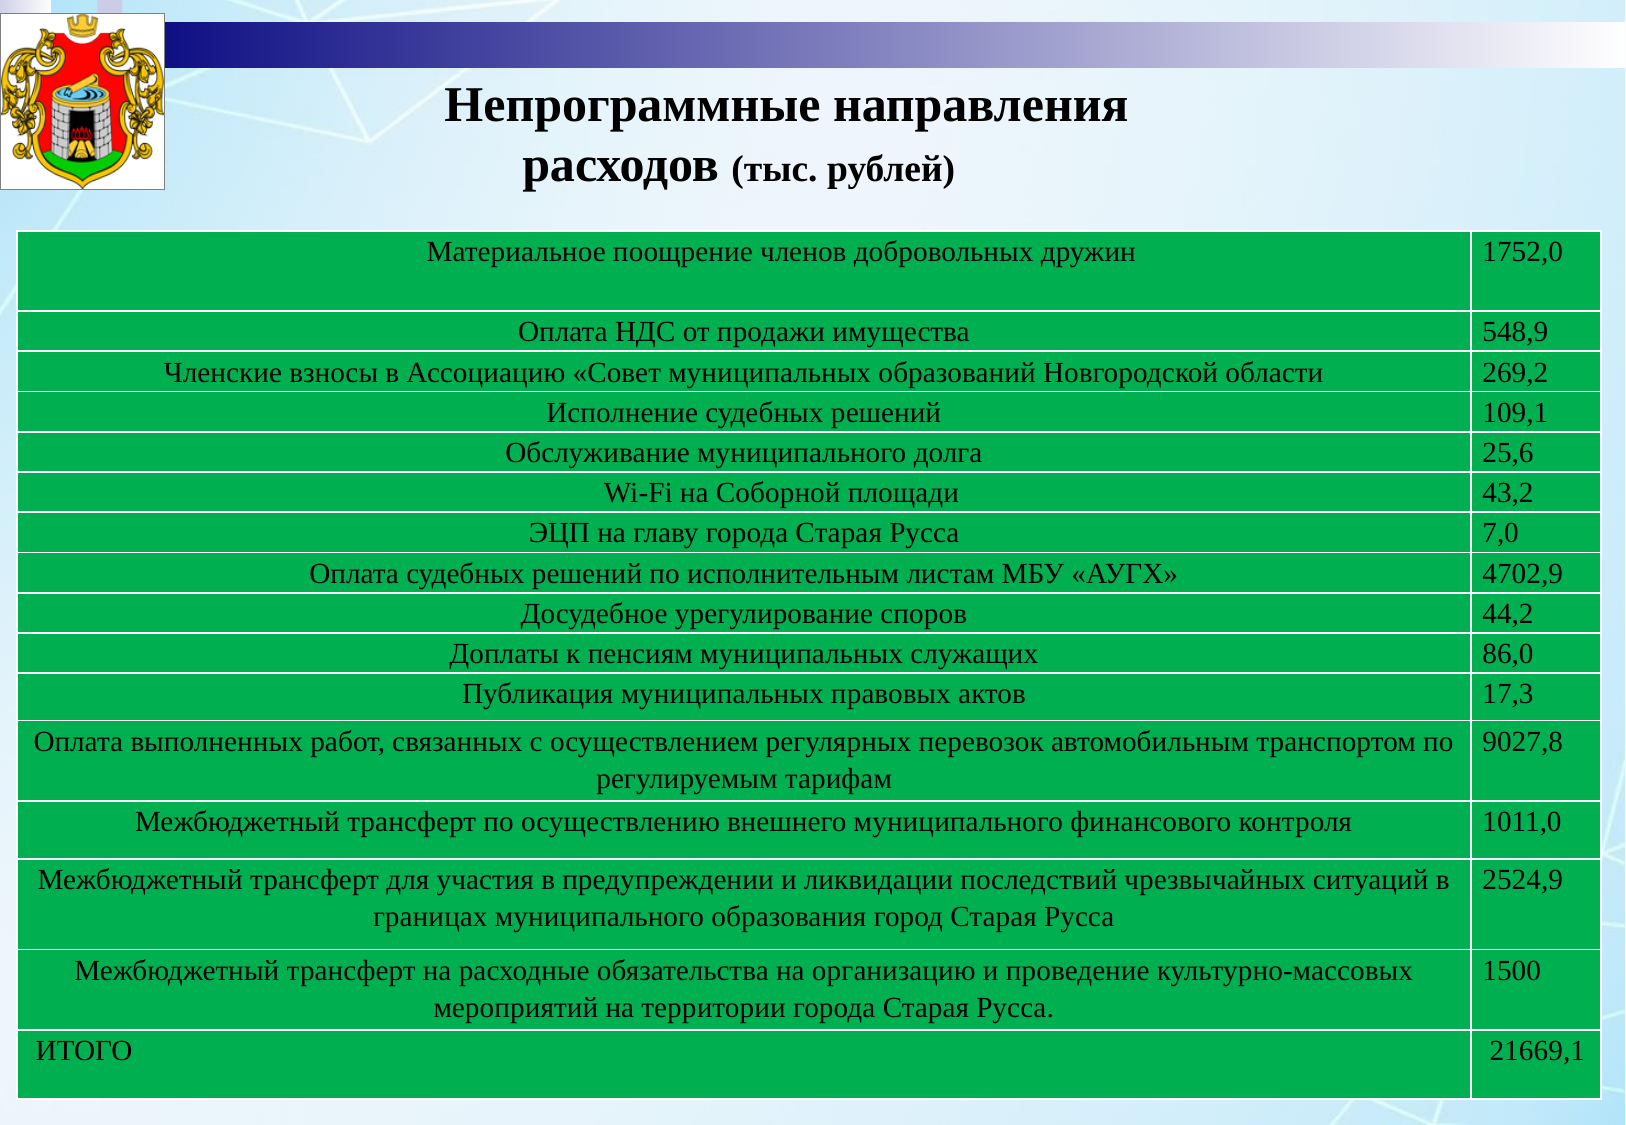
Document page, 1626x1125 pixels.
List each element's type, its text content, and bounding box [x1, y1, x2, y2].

table_cell 1500 [1472, 950, 1600, 1029]
table_cell 86,0 [1472, 634, 1600, 672]
table_cell Wi-Fi на Соборной площади [18, 473, 1470, 511]
table_cell 17,3 [1472, 674, 1600, 720]
table_cell Межбюджетный трансферт по осуществлению внешнего муниципального финансового контроля [18, 802, 1470, 858]
table_cell 548,9 [1472, 312, 1600, 350]
table_cell Оплата НДС от продажи имущества [18, 312, 1470, 350]
table_cell 43,2 [1472, 473, 1600, 511]
table_cell Публикация муниципальных правовых актов [18, 674, 1470, 720]
table_cell 44,2 [1472, 594, 1600, 632]
table_cell 109,1 [1472, 392, 1600, 431]
table_cell Оплата судебных решений по исполнительным листам МБУ «АУГХ» [18, 553, 1470, 592]
table_cell Досудебное урегулирование споров [18, 594, 1470, 632]
picture [0, 0, 1626, 1125]
table_cell 25,6 [1472, 433, 1600, 471]
table_cell ИТОГО [18, 1031, 1470, 1098]
table_cell 1011,0 [1472, 802, 1600, 858]
table_cell 4702,9 [1472, 553, 1600, 592]
table_cell Членские взносы в Ассоциацию «Совет муниципальных образований Новгородской области [18, 352, 1470, 391]
table_cell Оплата выполненных работ, связанных с осуществлением регулярных перевозок автомобильным транспортом по регулируемым тарифам [18, 721, 1470, 800]
table_cell Межбюджетный трансферт для участия в предупреждении и ликвидации последствий чрезвычайных ситуаций в границах муниципального образования город Старая Русса [18, 860, 1470, 949]
table_cell Доплаты к пенсиям муниципальных служащих [18, 634, 1470, 672]
table_cell 21669,1 [1472, 1031, 1600, 1098]
table_cell 269,2 [1472, 352, 1600, 391]
table_cell 9027,8 [1472, 721, 1600, 800]
table_header Материальное поощрение членов добровольных дружин [18, 232, 1470, 310]
table_cell Обслуживание муниципального долга [18, 433, 1470, 471]
table_cell 2524,9 [1472, 860, 1600, 949]
table_cell 7,0 [1472, 513, 1600, 552]
text_box Непрограммные направления расходов (тыс. рублей) [342, 63, 1231, 199]
table_cell ЭЦП на главу города Старая Русса [18, 513, 1470, 552]
table_header 1752,0 [1472, 232, 1600, 310]
table_cell Межбюджетный трансферт на расходные обязательства на организацию и проведение культурно-массовых мероприятий на территории города Старая Русса. [18, 950, 1470, 1029]
table_cell Исполнение судебных решений [18, 392, 1470, 431]
